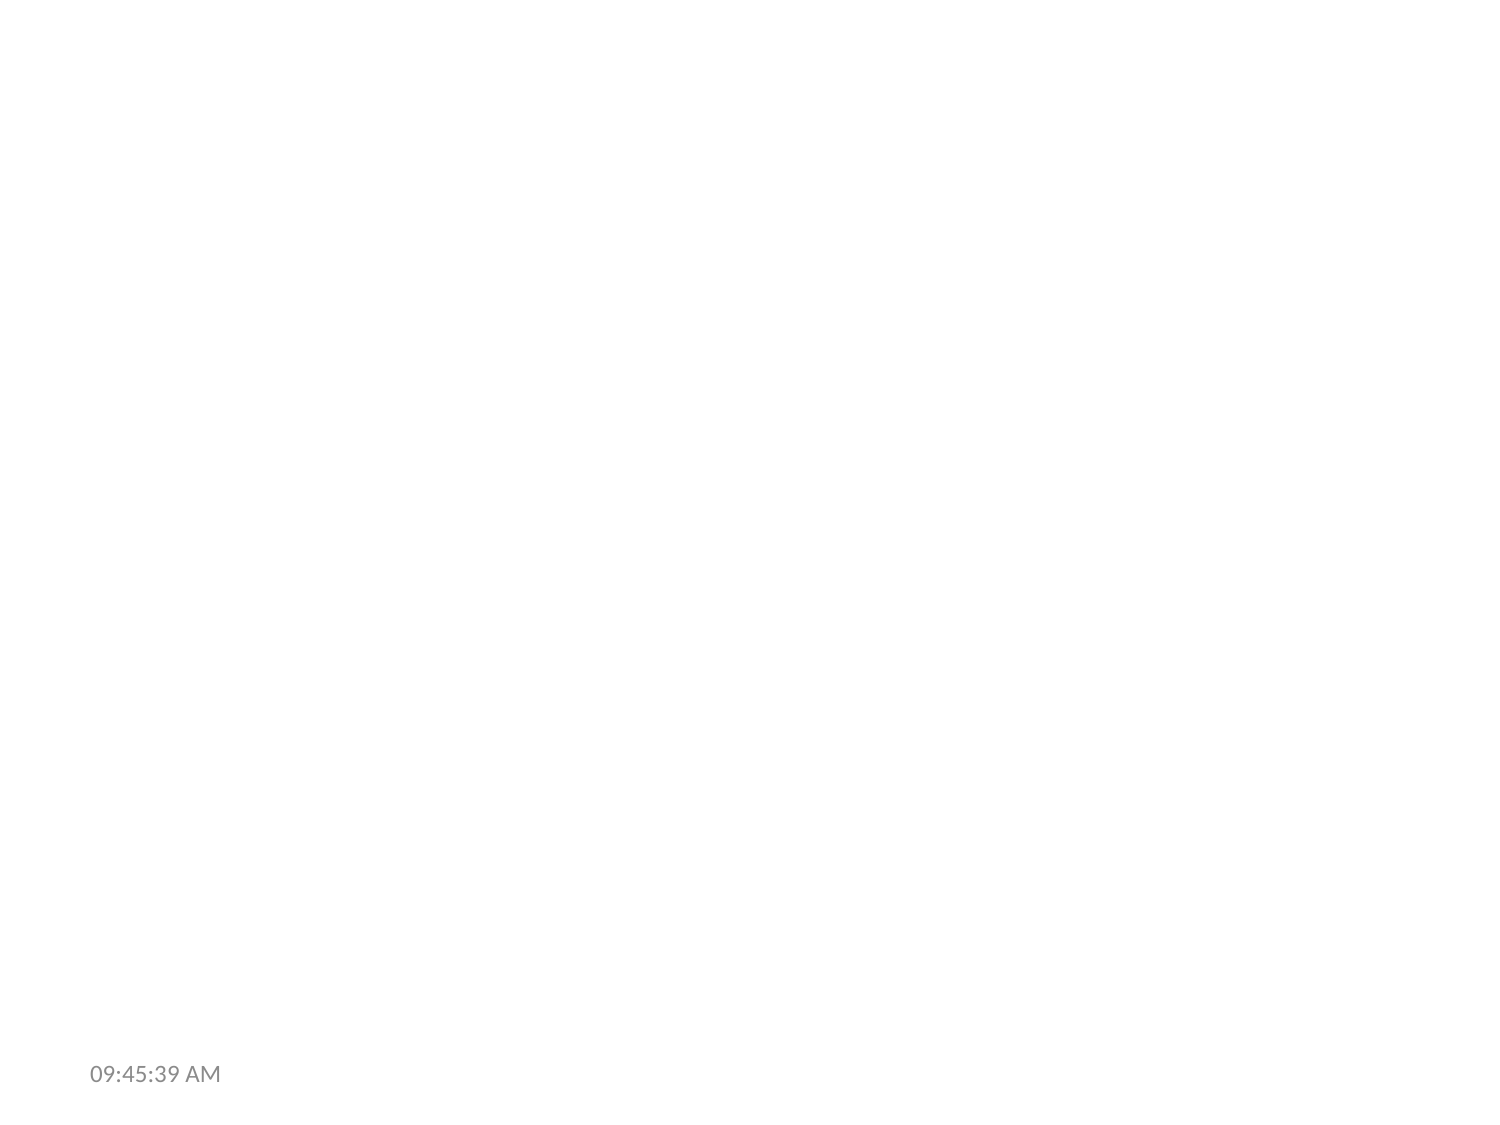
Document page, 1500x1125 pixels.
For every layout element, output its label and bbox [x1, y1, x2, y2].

slide_number [75, 1042, 425, 1103]
